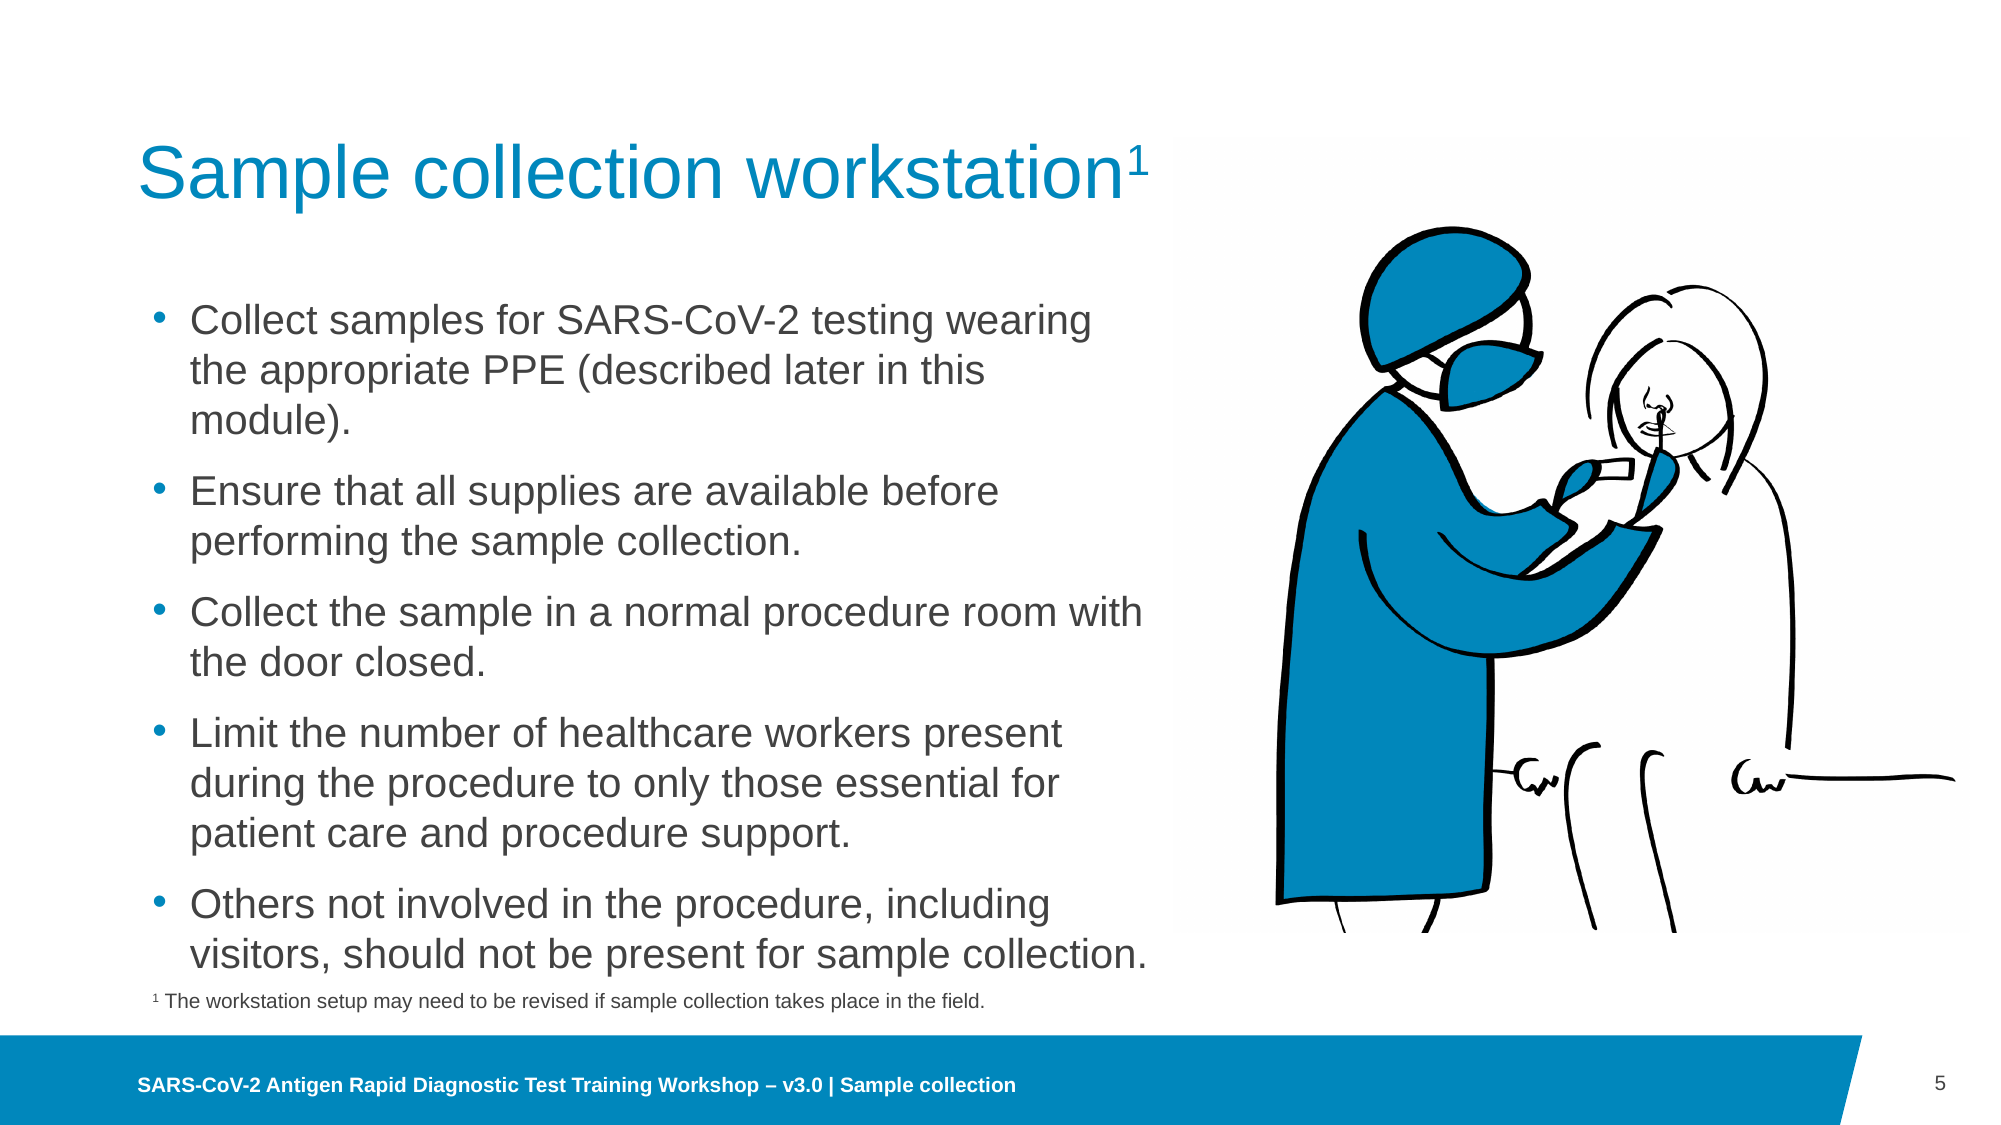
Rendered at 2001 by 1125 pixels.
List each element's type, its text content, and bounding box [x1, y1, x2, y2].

slide_number 5 [1862, 1035, 1947, 1125]
list Collect samples for SARS-CoV-2 testing wearing the appropriate PPE (described later in this module). Ensure that all supplies are available before performing the sample collection. Collect the sample in a normal procedure room with the door closed. Limit the number of healthcare workers present during the procedure to only those essential for patient care and procedure support. Others not involved in the procedure, including visitors, should not be present for sample collection. [137, 284, 1174, 1014]
picture [1173, 136, 1970, 934]
footer SARS-CoV-2 Antigen Rapid Diagnostic Test Training Workshop – v3.0 | Sample collection [137, 1042, 1338, 1125]
title Sample collection workstation1 [137, 59, 1863, 215]
text_box 1 The workstation setup may need to be revised if sample collection takes place in the field. [137, 980, 1005, 1021]
